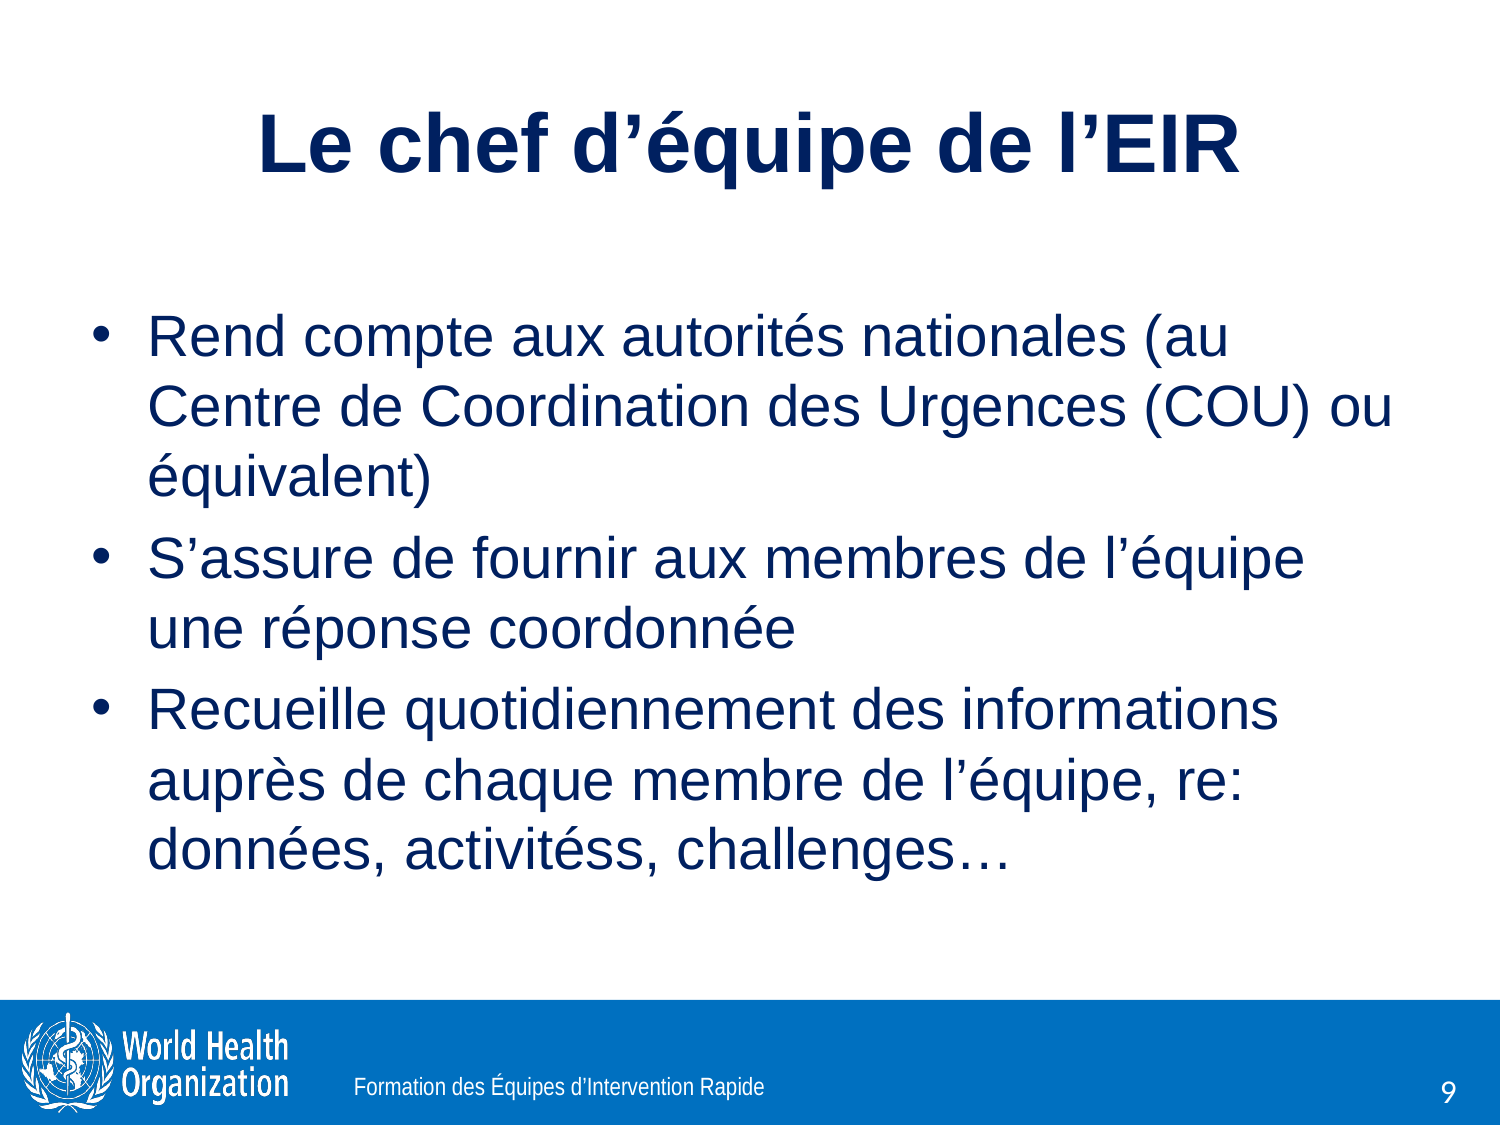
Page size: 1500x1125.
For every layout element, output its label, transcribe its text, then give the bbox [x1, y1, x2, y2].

title Le chef d’équipe de l’EIR [75, 45, 1425, 233]
picture [21, 1012, 288, 1113]
text_box Rend compte aux autorités nationales (au Centre de Coordination des Urgences (COU) ou équivalent) S’assure de fournir aux membres de l’équipe une réponse coordonnée Recueille quotidiennement des informations auprès de chaque membre de l’équipe, re: données, activitéss, challenges… [76, 290, 1412, 1071]
